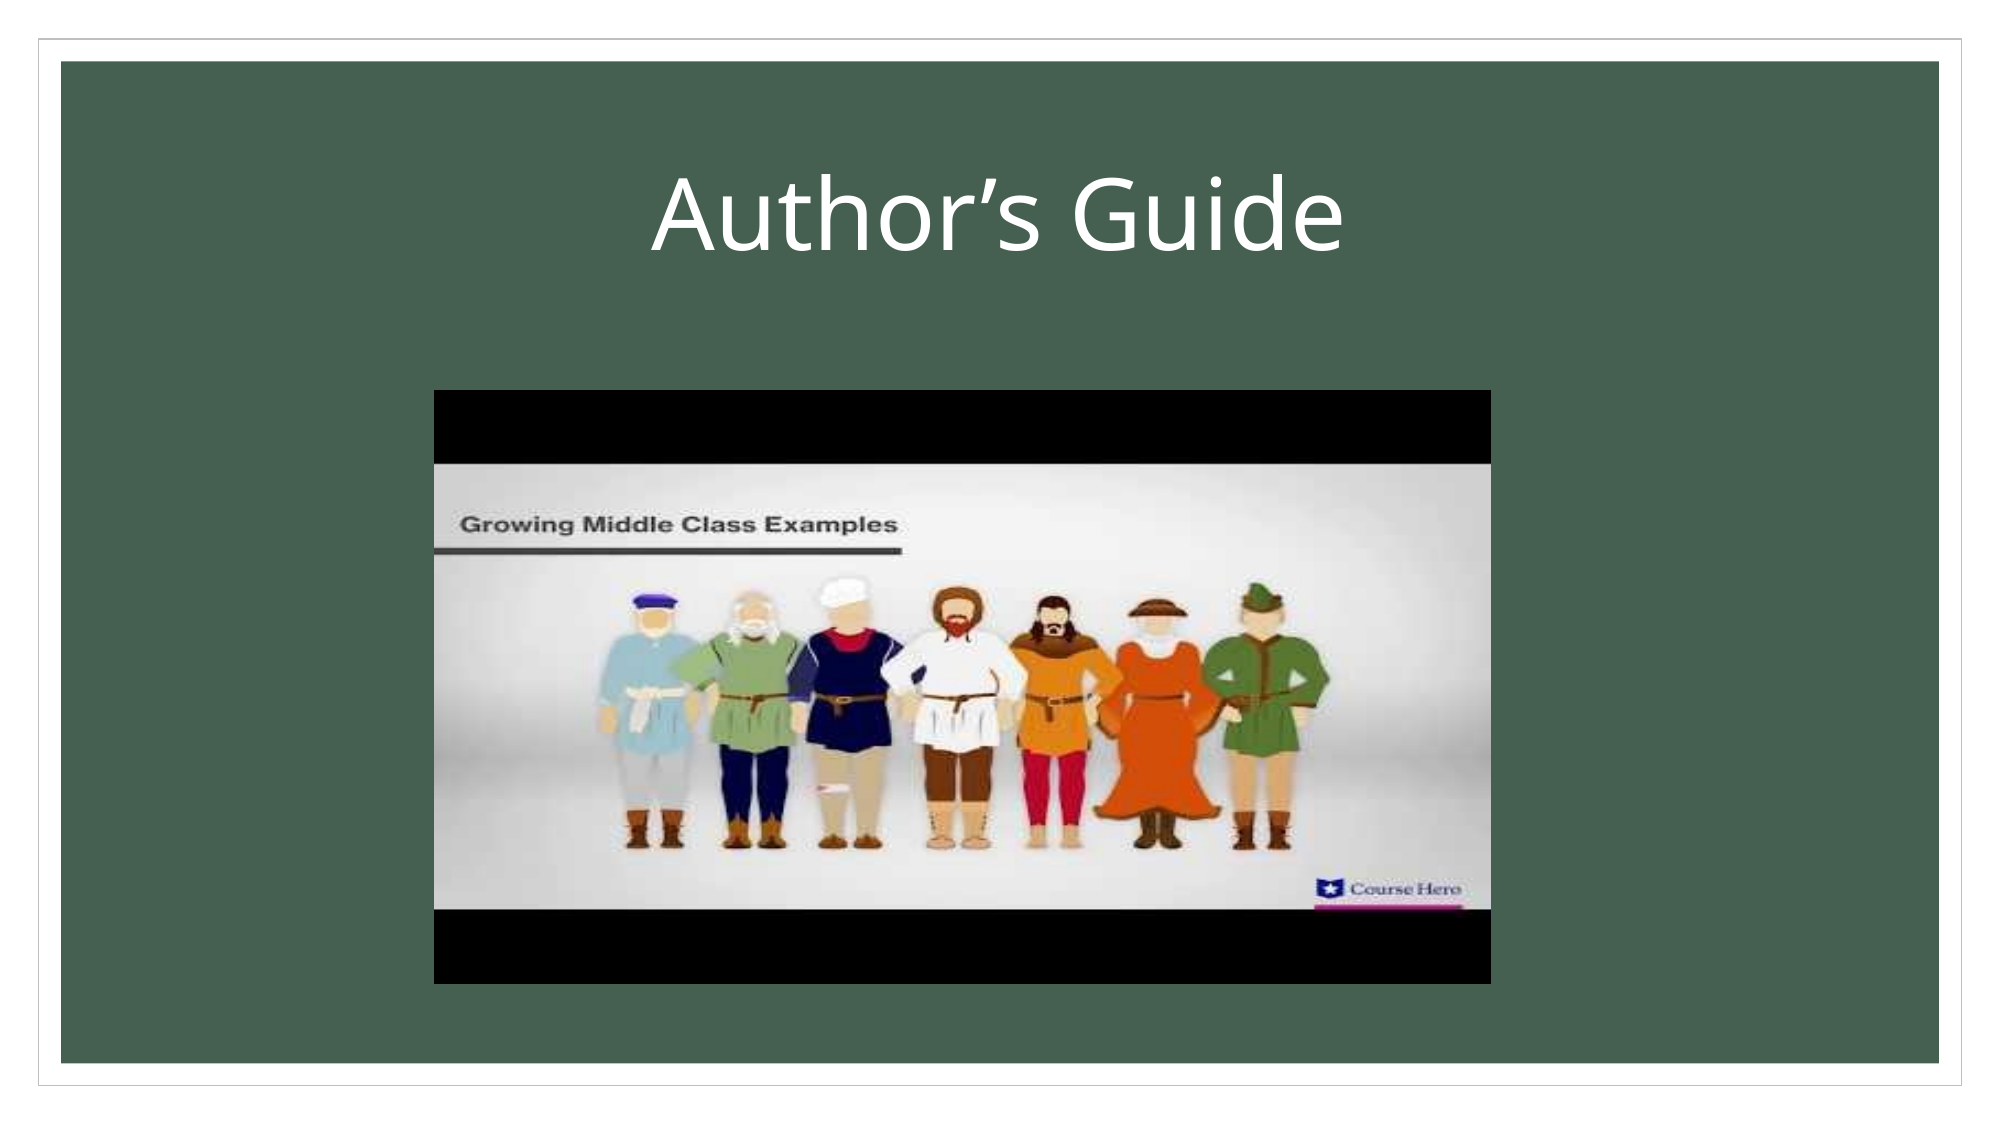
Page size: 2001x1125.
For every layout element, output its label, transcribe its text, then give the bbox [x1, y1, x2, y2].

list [433, 389, 1492, 985]
title Author’s Guide [174, 105, 1825, 331]
